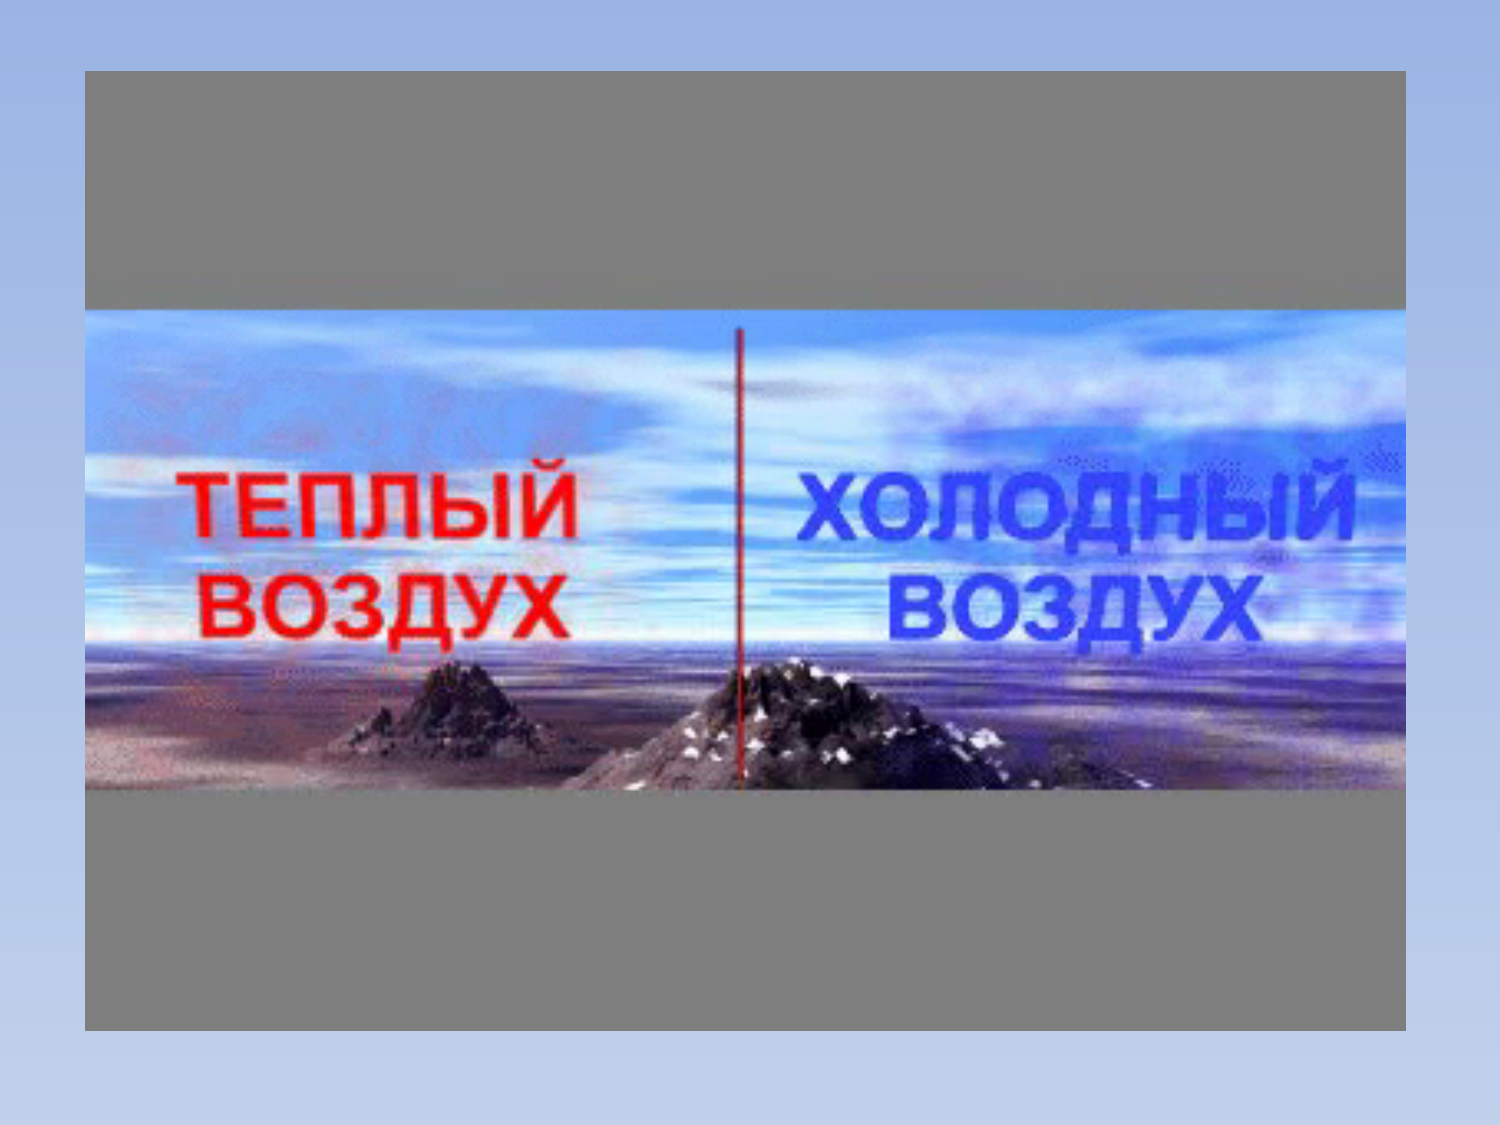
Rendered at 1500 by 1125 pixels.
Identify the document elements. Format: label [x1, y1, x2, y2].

text_box [84, 70, 1407, 1032]
